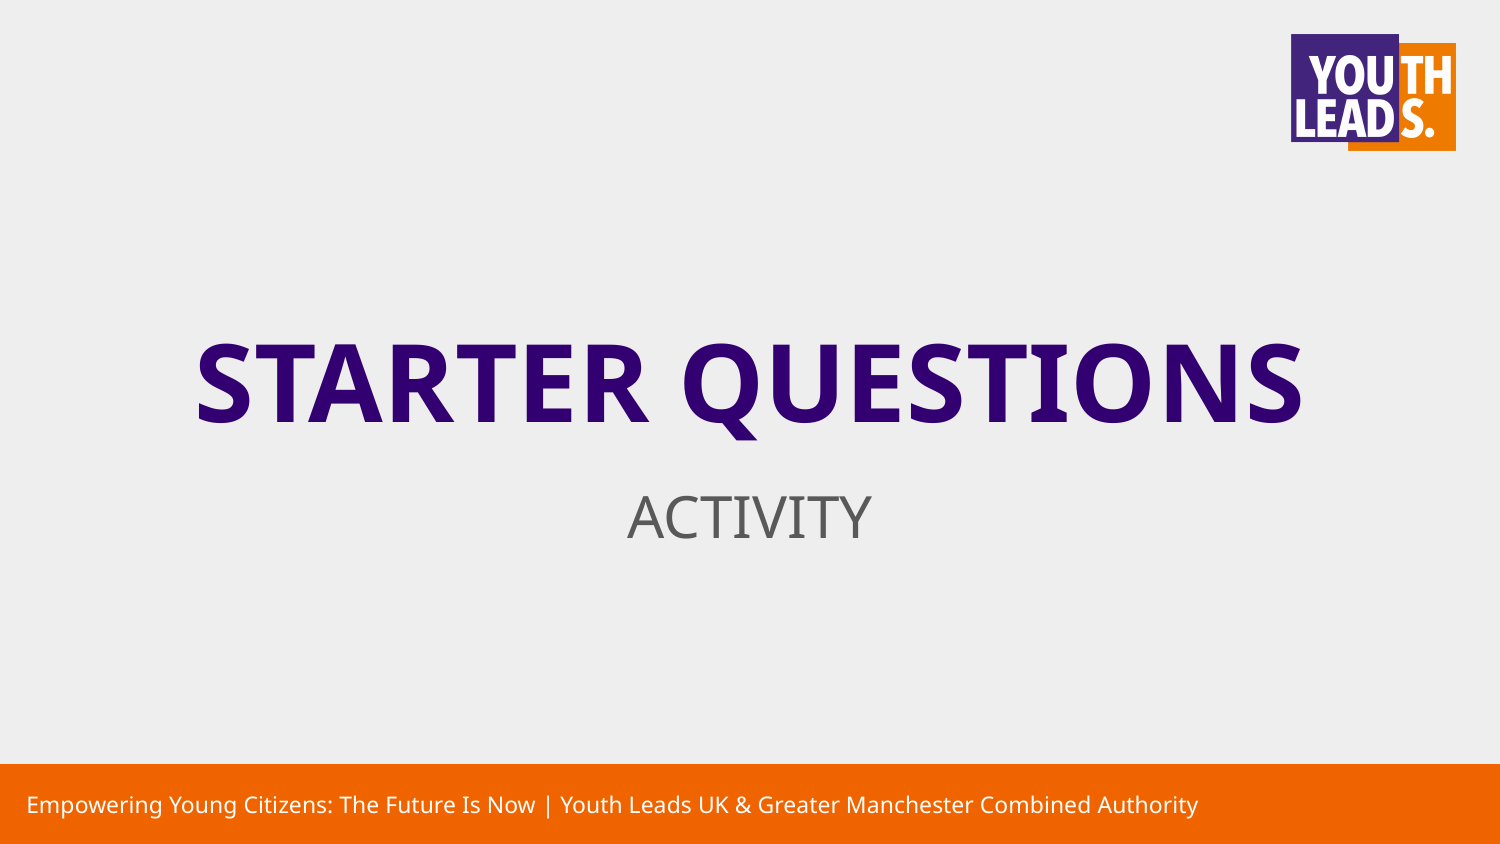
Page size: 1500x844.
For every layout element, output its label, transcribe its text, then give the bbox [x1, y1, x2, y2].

subtitle ACTIVITY [51, 464, 1449, 595]
picture [1291, 34, 1456, 151]
title STARTER QUESTIONS [51, 122, 1449, 459]
